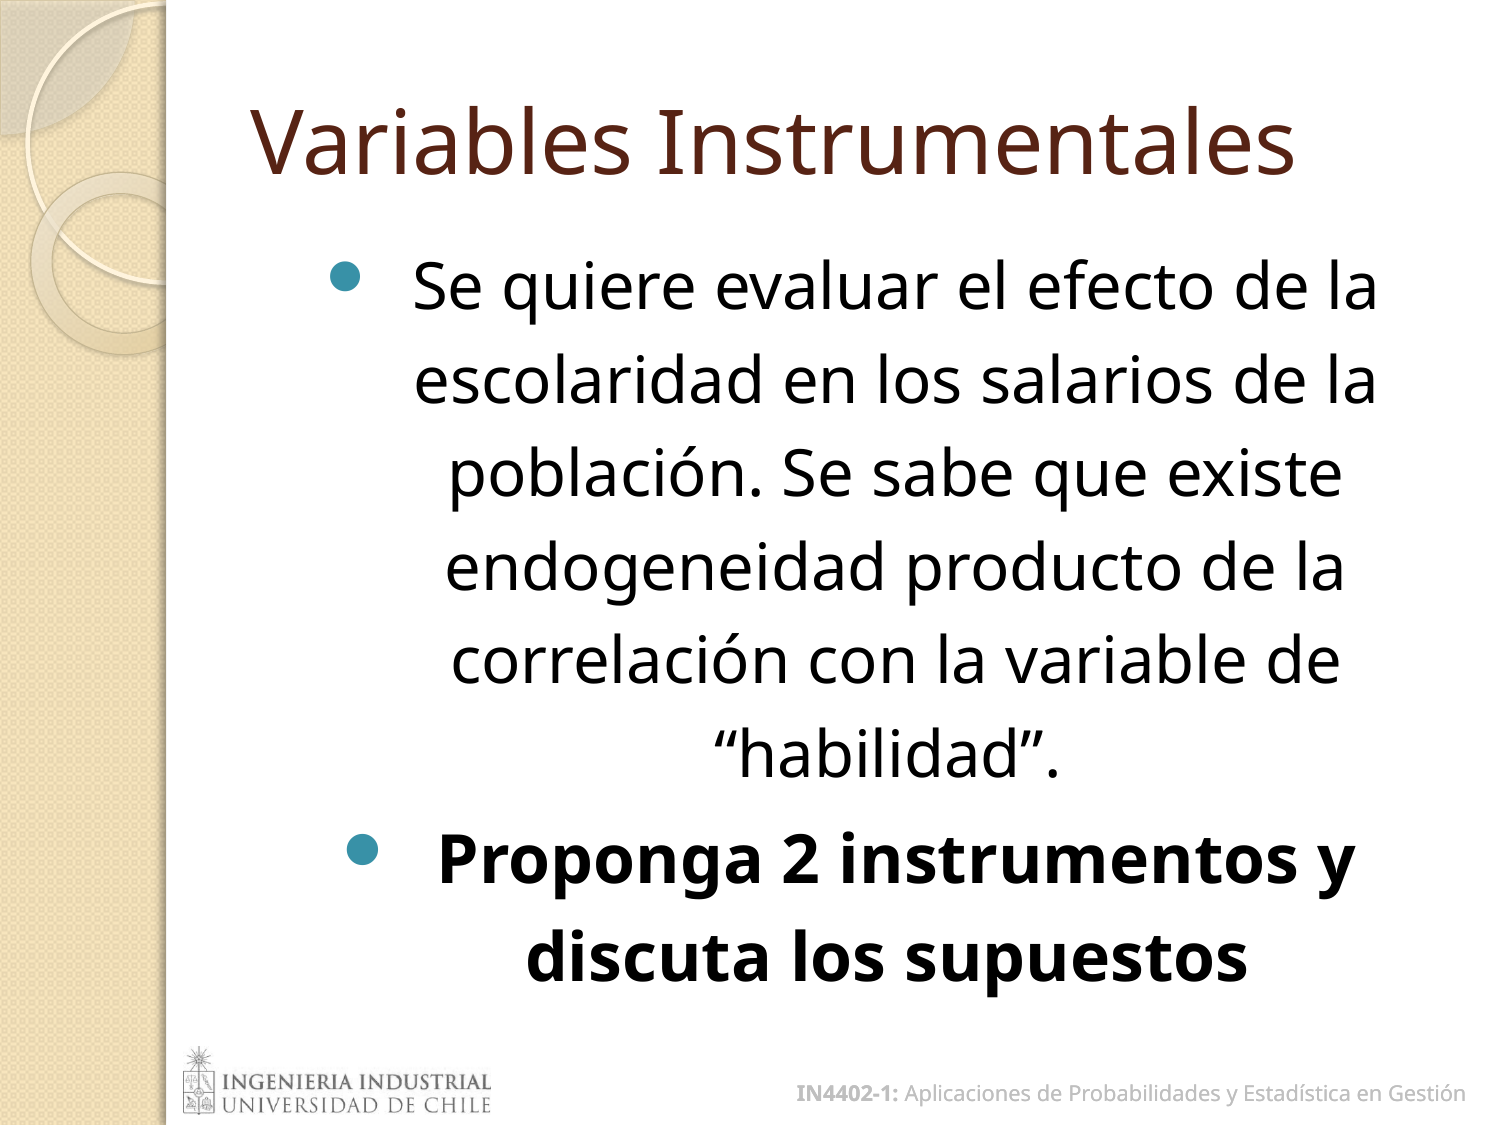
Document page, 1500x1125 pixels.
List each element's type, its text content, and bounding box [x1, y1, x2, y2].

list [230, 196, 1461, 984]
picture [183, 1046, 491, 1115]
text_box Se quiere evaluar el efecto de la escolaridad en los salarios de la población. Se sabe que existe endogeneidad producto de la correlación con la variable de “habilidad”. Proponga 2 instrumentos y discuta los supuestos [255, 221, 1486, 1009]
text_box IN4402-1: Aplicaciones de Probabilidades y Estadística en Gestión [750, 1072, 1483, 1114]
title Variables Instrumentales [235, 45, 1466, 221]
